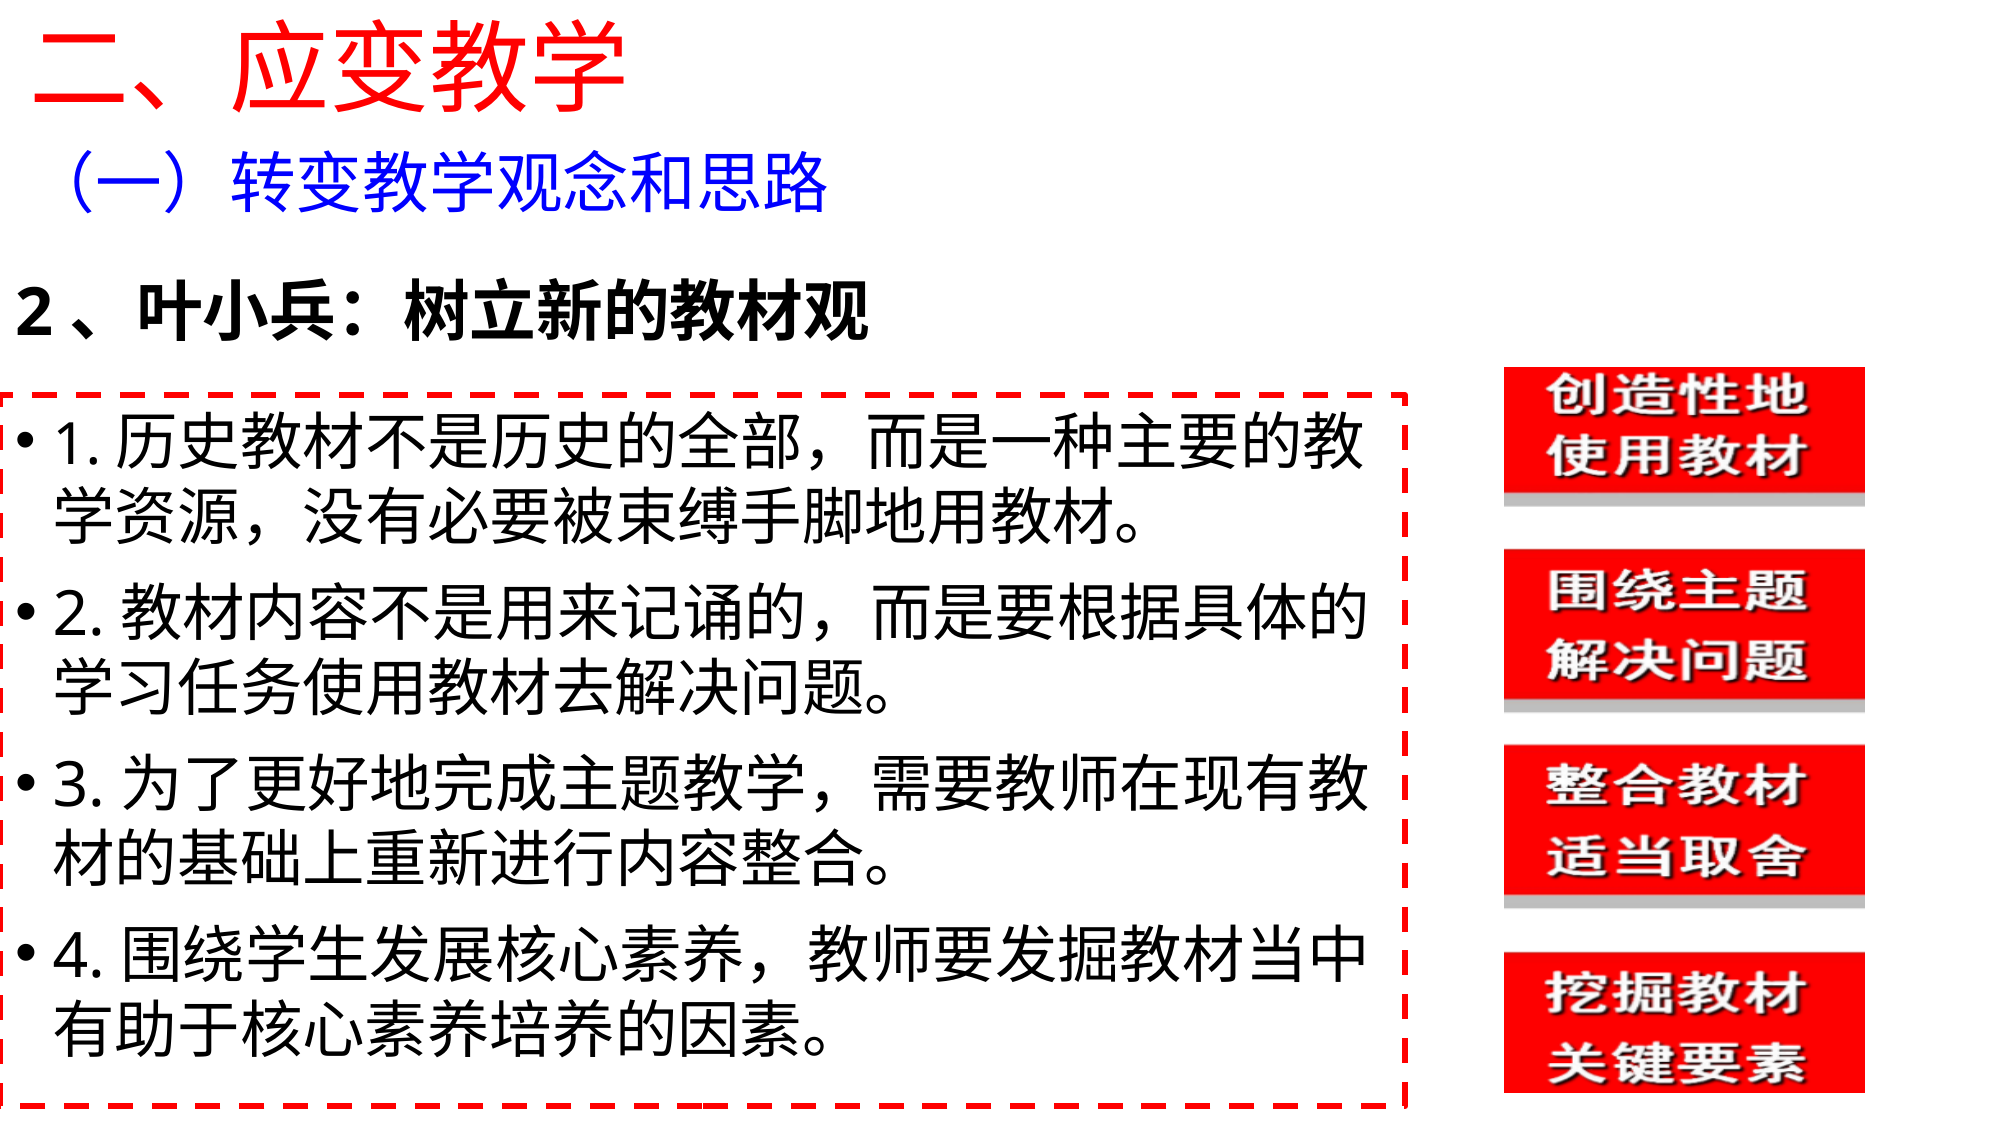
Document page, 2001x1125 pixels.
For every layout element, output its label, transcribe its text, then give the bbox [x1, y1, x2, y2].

title 2、叶小兵：树立新的教材观 [0, 232, 1725, 395]
text_box 二、应变教学 [14, 0, 1740, 154]
picture [1504, 367, 1865, 1093]
text_box （一）转变教学观念和思路 [14, 133, 1032, 229]
list 1.历史教材不是历史的全部，而是一种主要的教 学资源，没有必要被束缚手脚地用教材。 2.教材内容不是用来记诵的，而是要根据具体的 学习任务使用教材去解决问题。 3.为了更好地完成主题教学，需要教师在现有教 材的基础上重新进行内容整合。 4.围绕学生发展核心素养，教师要发掘教材当中 有助于核心素养培养的因素。 [0, 395, 1405, 1107]
